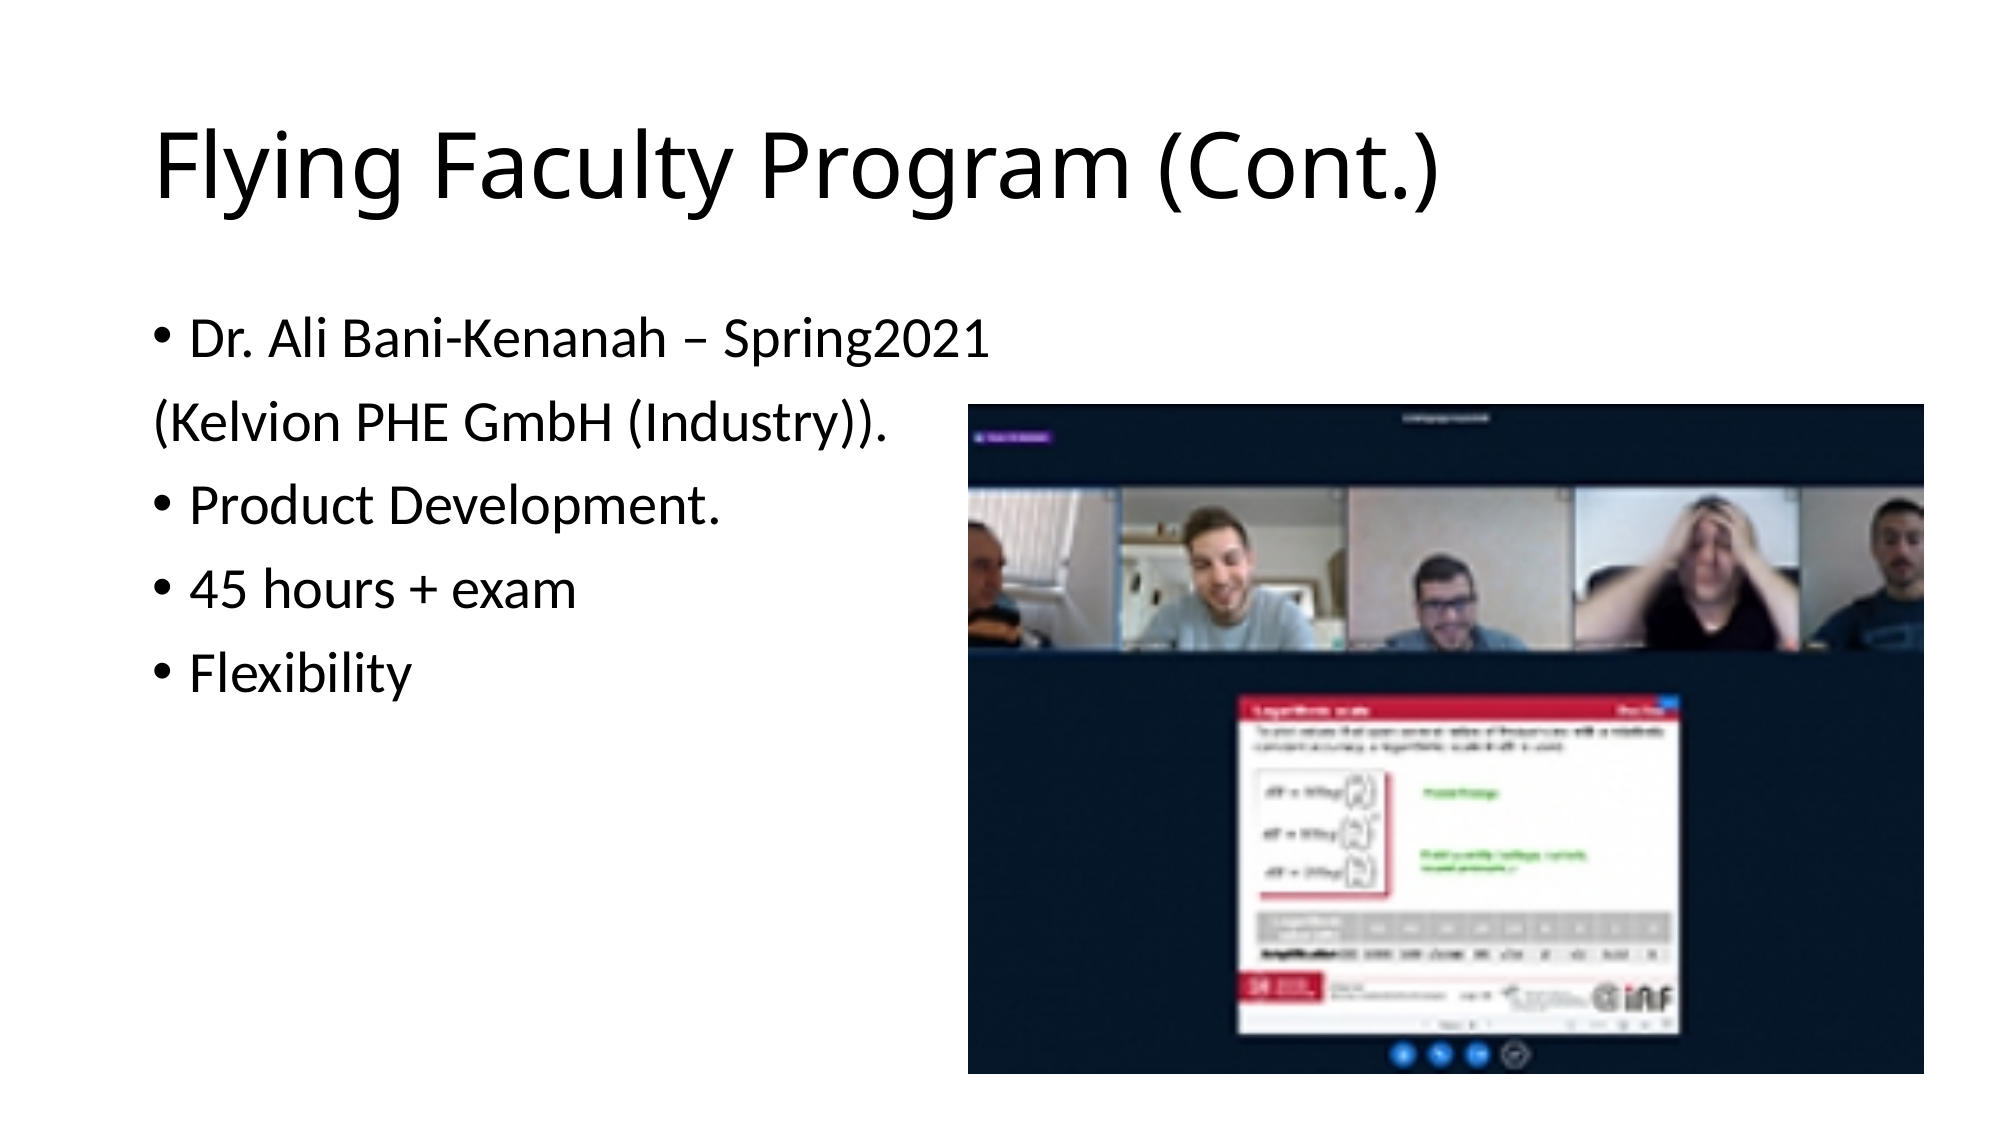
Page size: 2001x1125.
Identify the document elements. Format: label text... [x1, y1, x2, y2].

picture [968, 404, 1924, 1074]
title Flying Faculty Program (Cont.) [137, 59, 1863, 278]
list Dr. Ali Bani-Kenanah – Spring2021 (Kelvion PHE GmbH (Industry)). Product Development. 45 hours + exam Flexibility [137, 299, 1863, 1014]
